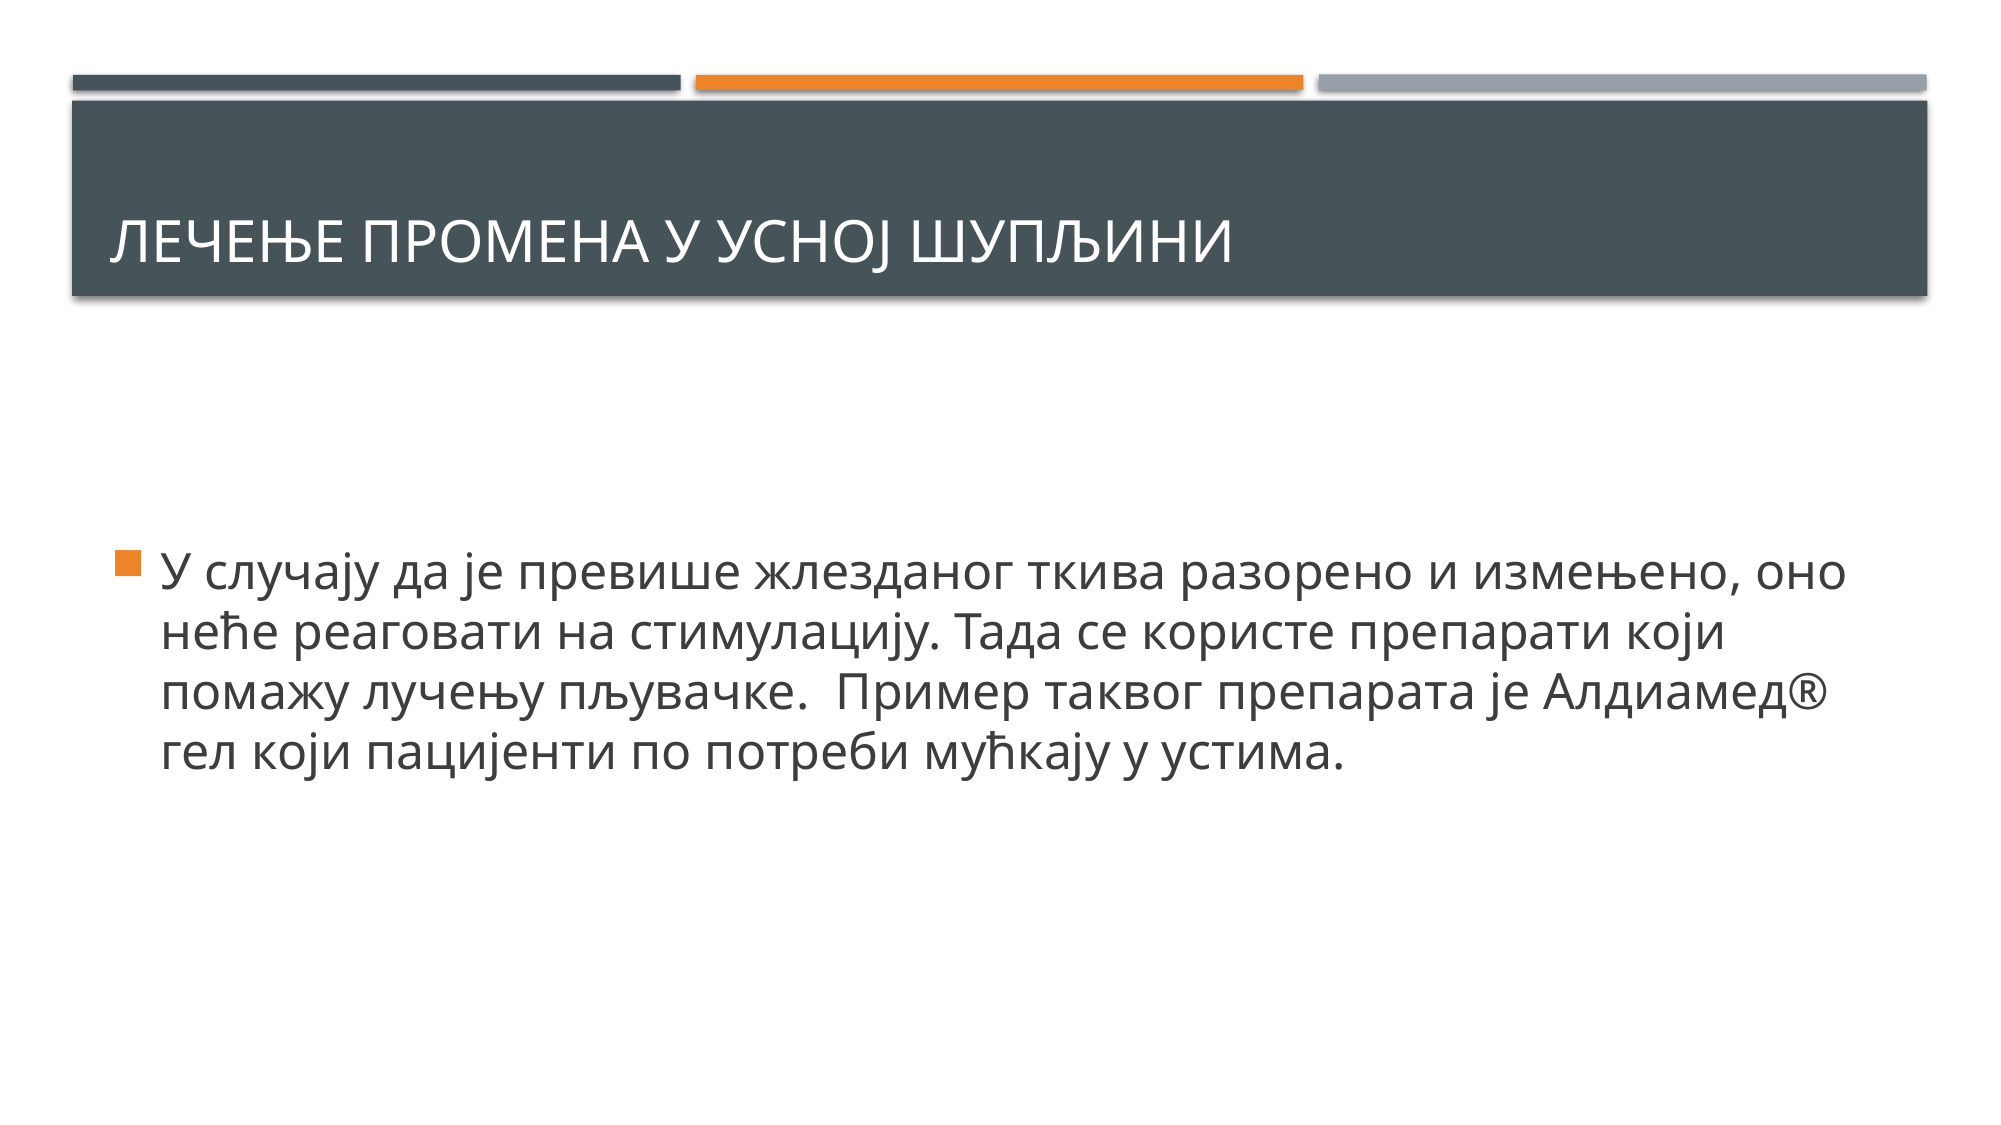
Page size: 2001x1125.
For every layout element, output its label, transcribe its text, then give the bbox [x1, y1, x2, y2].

list У случају да је превише жлезданог ткива разорено и измењено, оно неће реаговати на стимулацију. Тада се користе препарати који помажу лучењу пљувачке. Пример таквог препарата је Алдиамед® гел који пацијенти по потреби мућкају у устима. [95, 357, 1905, 962]
title Лечење промена у усној шупљини [95, 115, 1905, 282]
